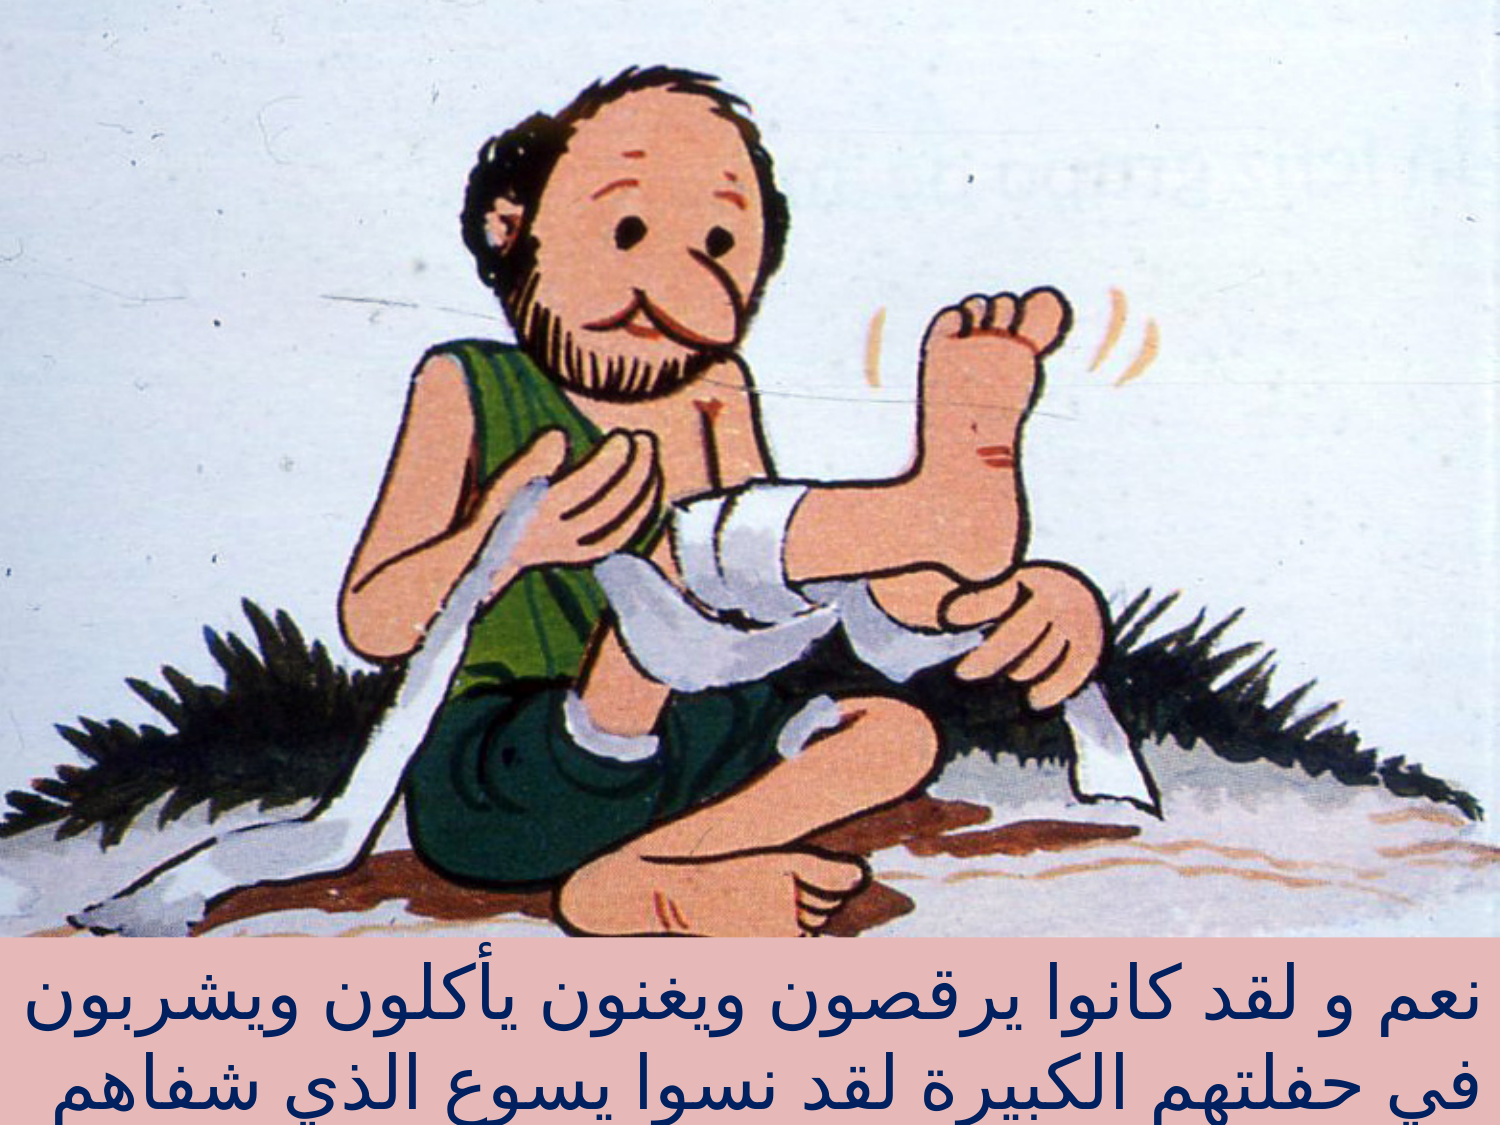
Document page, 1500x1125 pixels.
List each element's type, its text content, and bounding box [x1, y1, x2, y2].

text_box نعم و لقد كانوا يرقصون ويغنون يأكلون ويشربون في حفلتهم الكبيرة لقد نسوا يسوع الذي شفاهم تماما. [0, 946, 1500, 1125]
picture [0, 0, 1500, 938]
